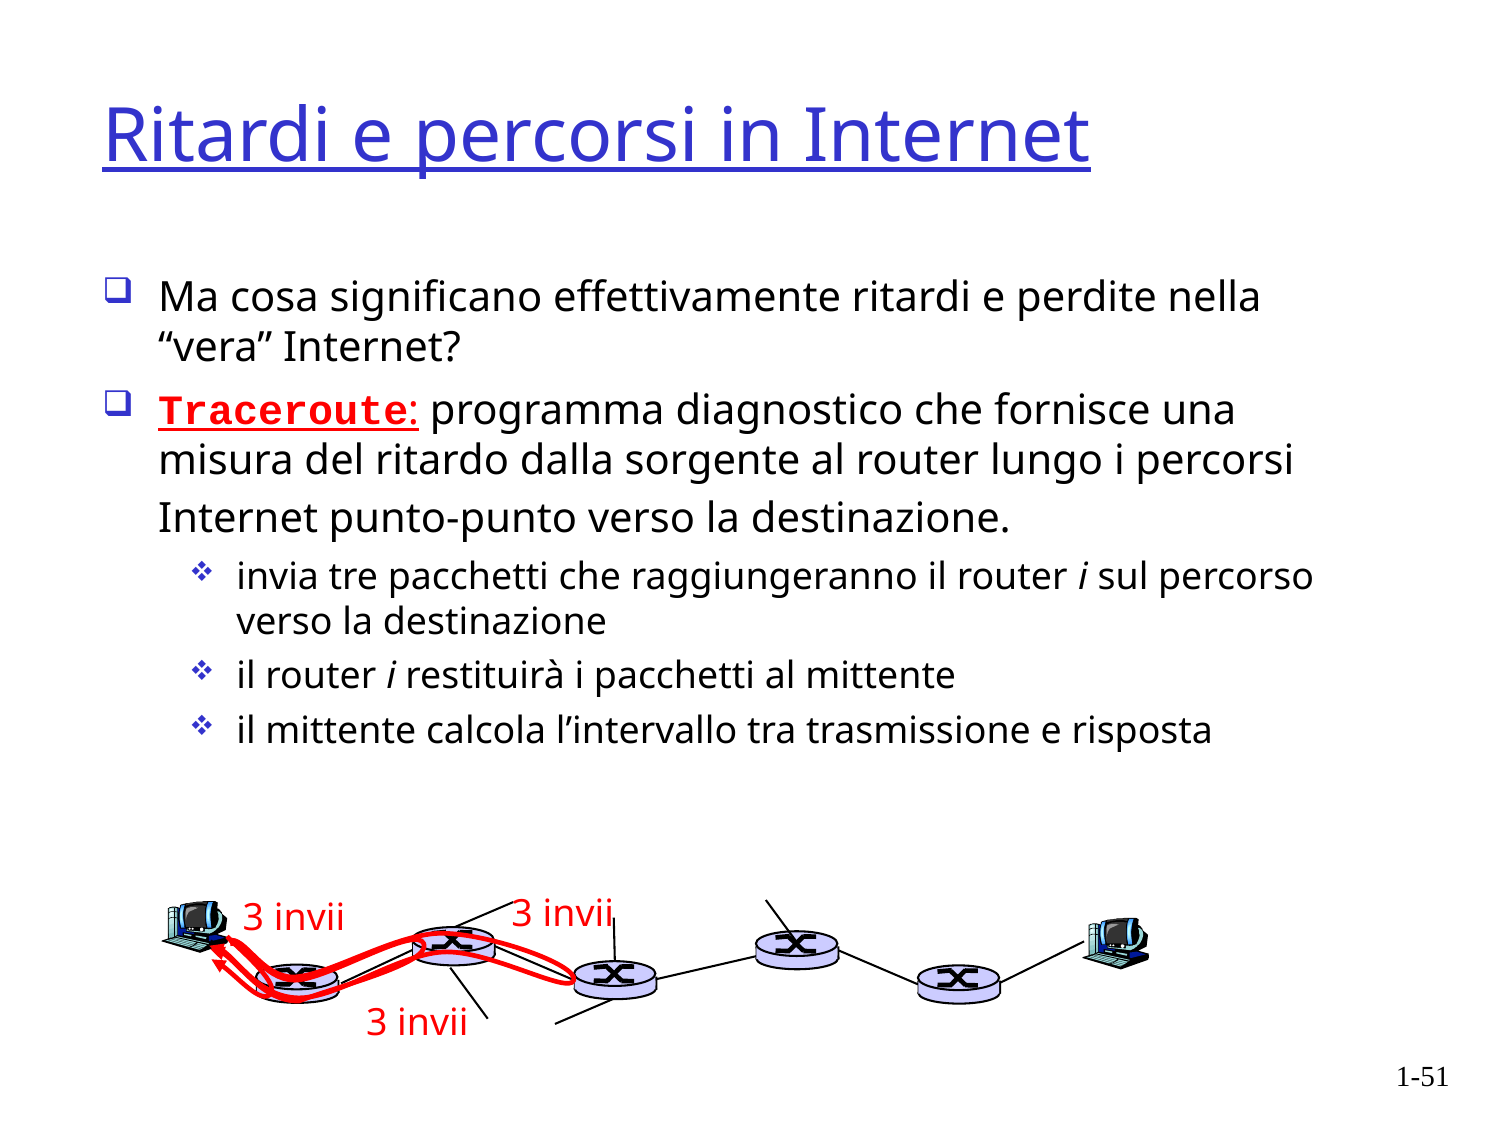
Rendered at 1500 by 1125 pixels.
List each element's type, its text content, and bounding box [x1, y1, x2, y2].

text_box [339, 939, 406, 987]
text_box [755, 930, 839, 970]
text_box 3 invii [351, 990, 484, 1051]
text_box [499, 942, 568, 984]
text_box [213, 960, 250, 990]
text_box 3 invii [227, 885, 361, 946]
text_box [411, 926, 495, 966]
text_box [232, 940, 261, 977]
text_box [358, 962, 406, 982]
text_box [1082, 917, 1151, 970]
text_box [573, 960, 657, 1000]
list Ma cosa significano effettivamente ritardi e perdite nella “vera” Internet? Traceroute: programma diagnostico che fornisce una misura del ritardo dalla sorgente al router lungo i percorsi Internet punto-punto verso la destinazione. invia tre pacchetti che raggiungeranno il router i sul percorso verso la destinazione il router i restituirà i pacchetti al mittente il mittente calcola l’intervallo tra trasmissione e risposta [87, 262, 1363, 813]
title Ritardi e percorsi in Internet [87, 37, 1363, 226]
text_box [917, 965, 1001, 1004]
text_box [255, 964, 339, 1003]
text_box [161, 900, 230, 954]
text_box 3 invii [496, 880, 630, 942]
slide_number 1-51 [1362, 1049, 1465, 1125]
